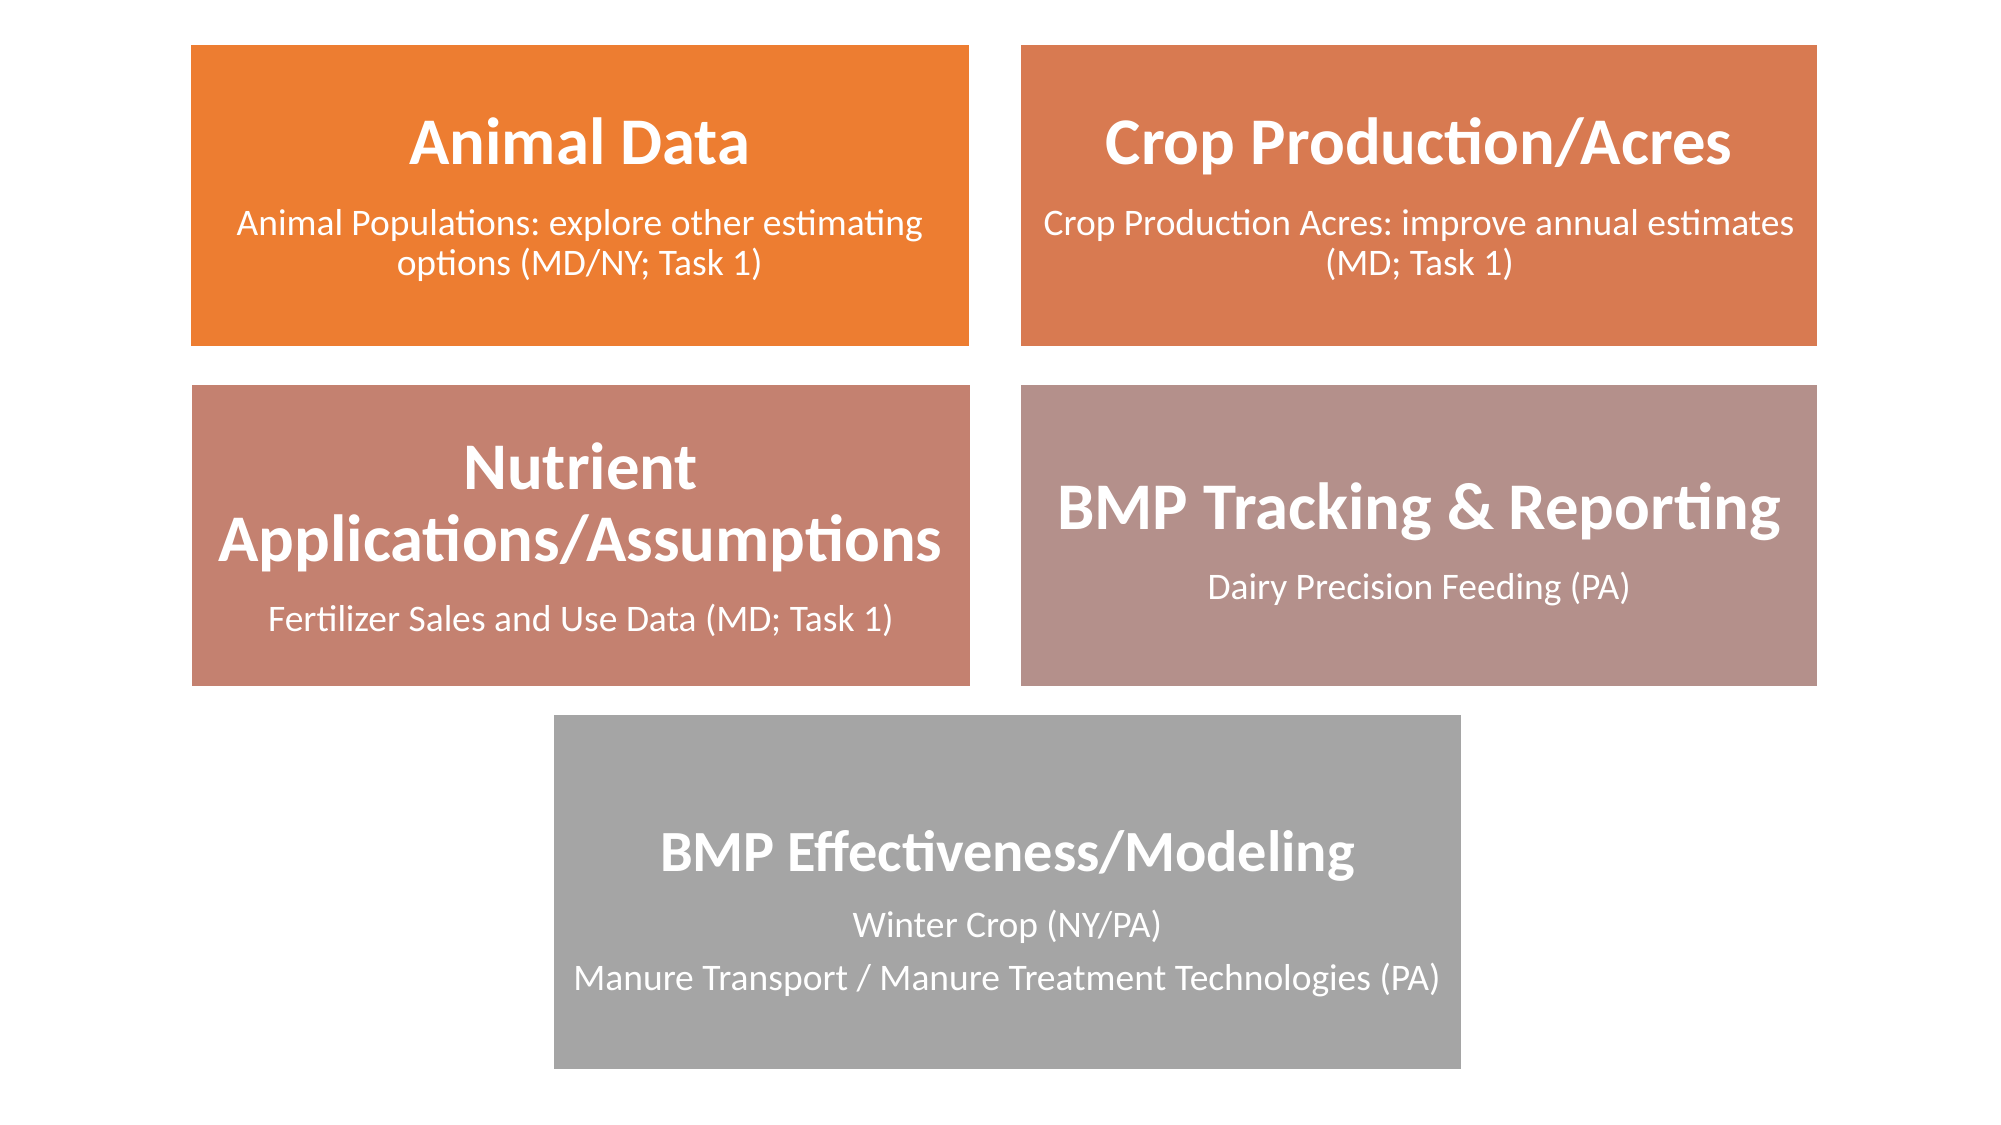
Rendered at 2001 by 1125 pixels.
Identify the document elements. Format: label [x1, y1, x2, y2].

text_box [109, 43, 1900, 1108]
